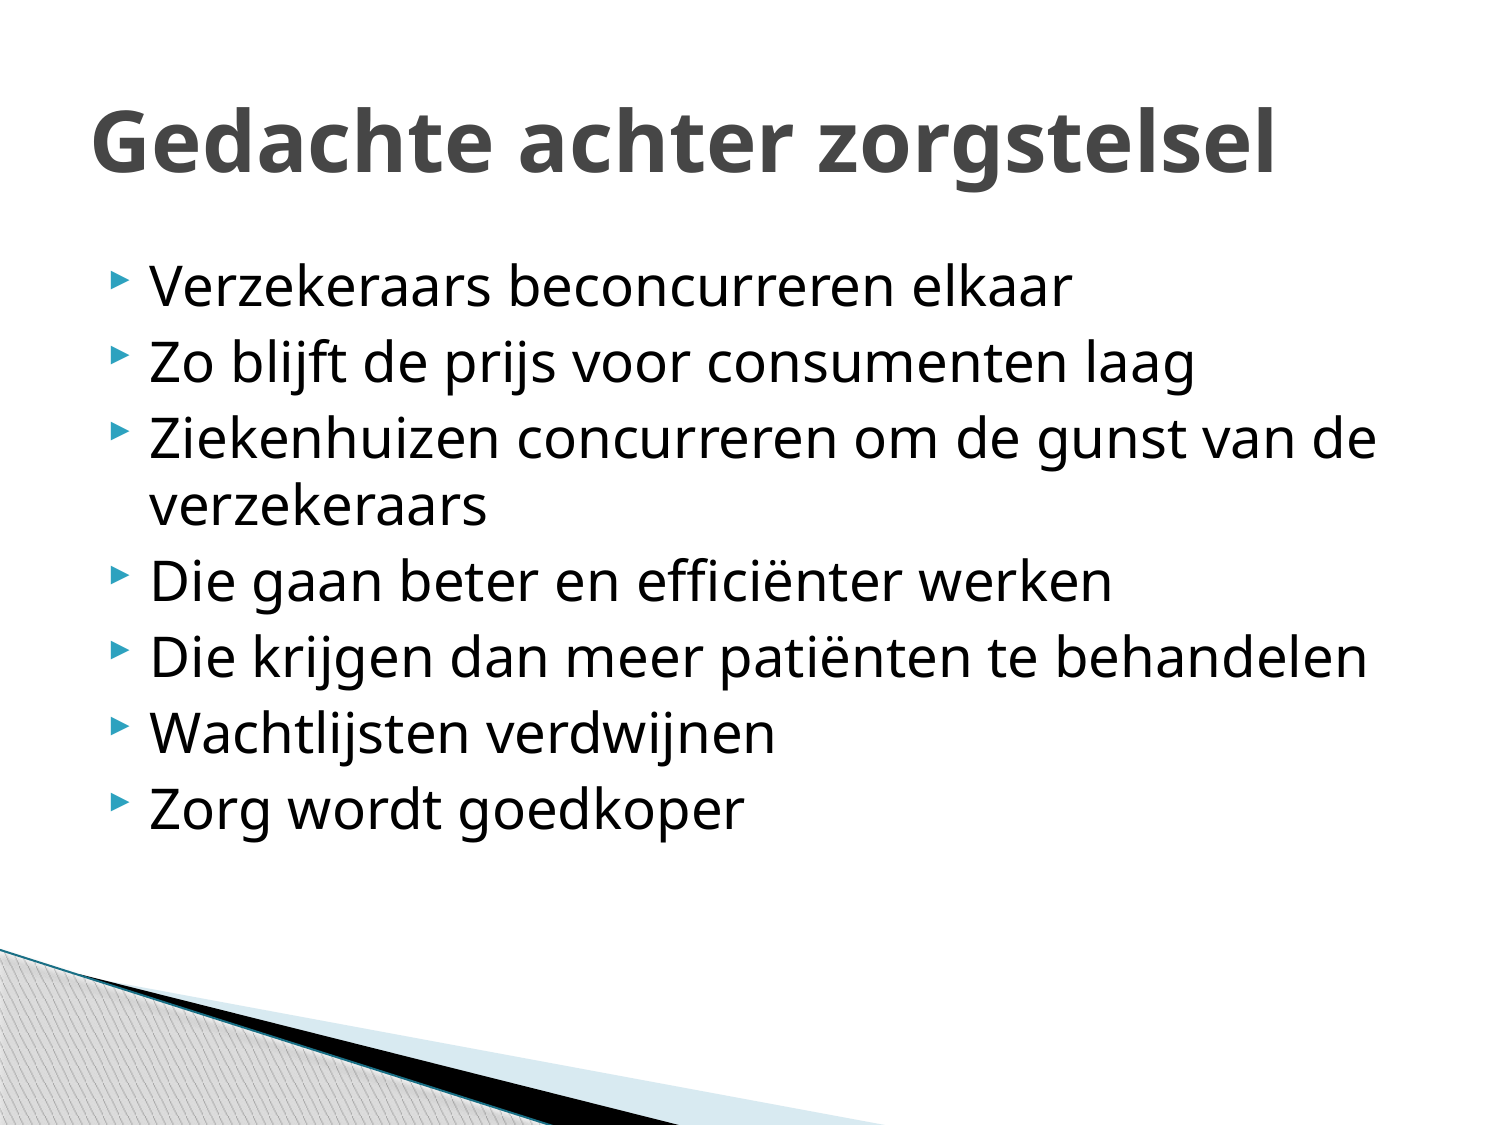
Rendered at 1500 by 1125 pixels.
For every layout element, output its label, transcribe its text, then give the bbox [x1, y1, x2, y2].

title Gedachte achter zorgstelsel [75, 45, 1425, 233]
list Verzekeraars beconcurreren elkaar Zo blijft de prijs voor consumenten laag Ziekenhuizen concurreren om de gunst van de verzekeraars Die gaan beter en efficiënter werken Die krijgen dan meer patiënten te behandelen Wachtlijsten verdwijnen Zorg wordt goedkoper [75, 243, 1425, 986]
